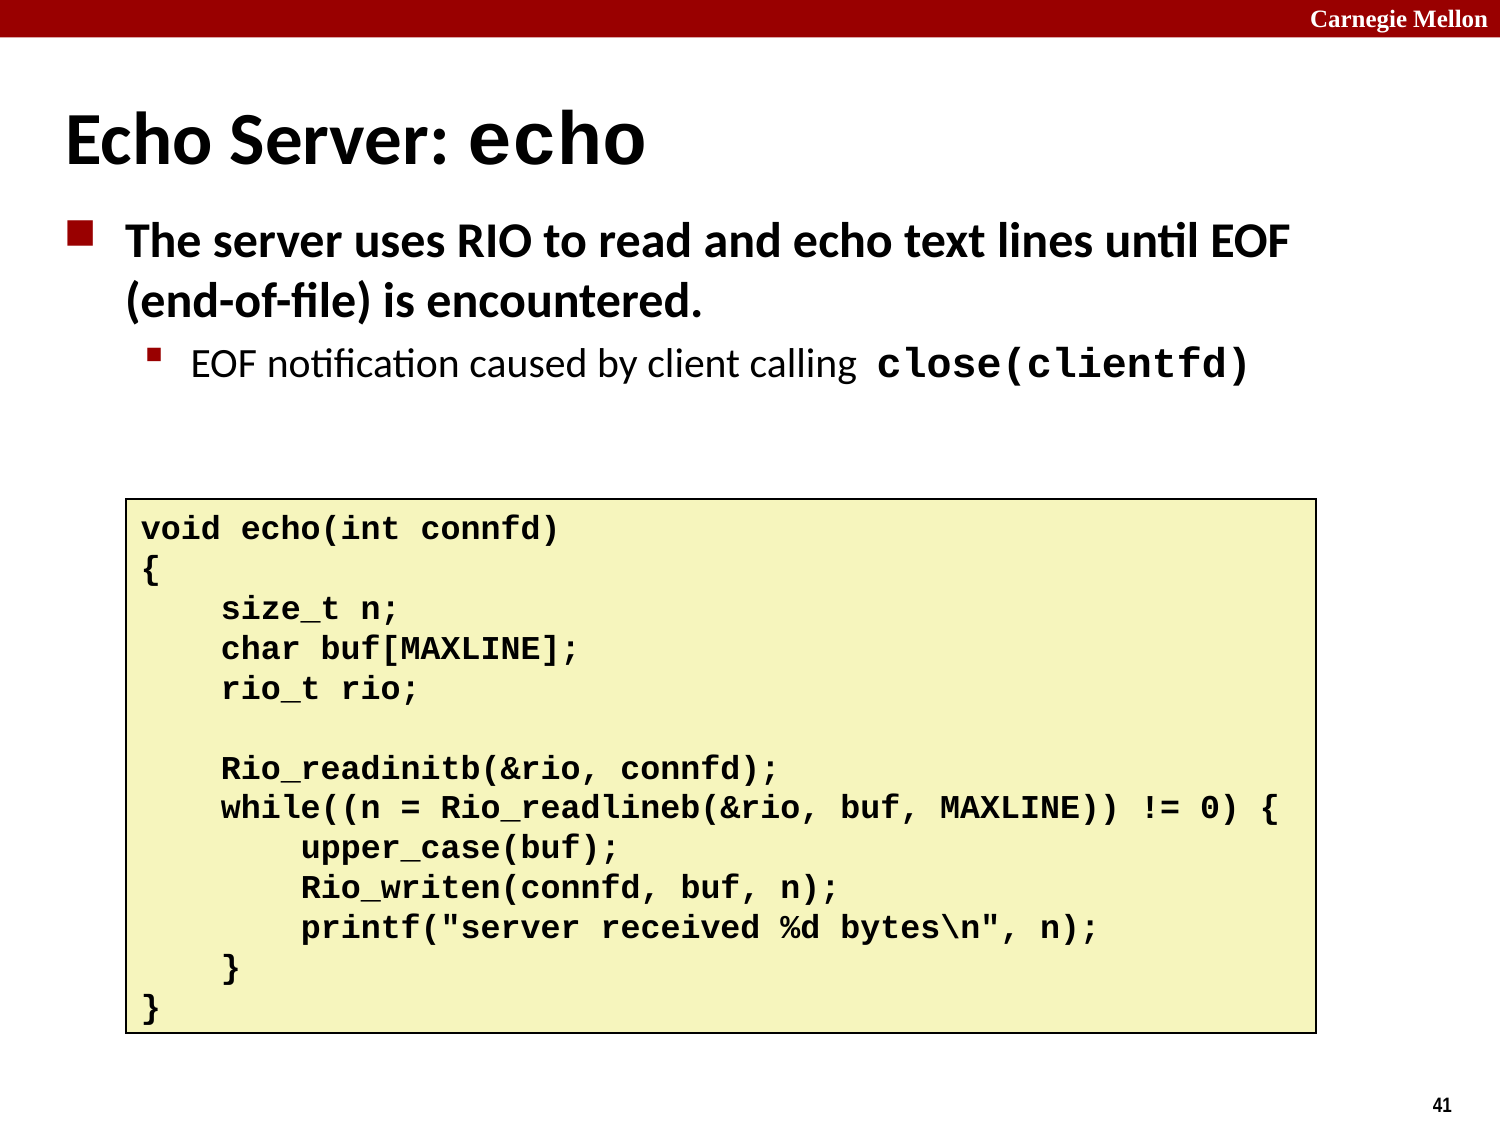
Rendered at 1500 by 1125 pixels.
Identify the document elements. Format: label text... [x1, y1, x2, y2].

list The server uses RIO to read and echo text lines until EOF (end-of-file) is encountered. EOF notification caused by client calling close(clientfd) [53, 199, 1417, 438]
title Echo Server: echo [49, 87, 1125, 182]
text_box void echo(int connfd) { size_t n; char buf[MAXLINE]; rio_t rio; Rio_readinitb(&rio, connfd); while((n = Rio_readlineb(&rio, buf, MAXLINE)) != 0) { upper_case(buf); Rio_writen(connfd, buf, n); printf("server received %d bytes\n", n); } } [126, 498, 1316, 1033]
